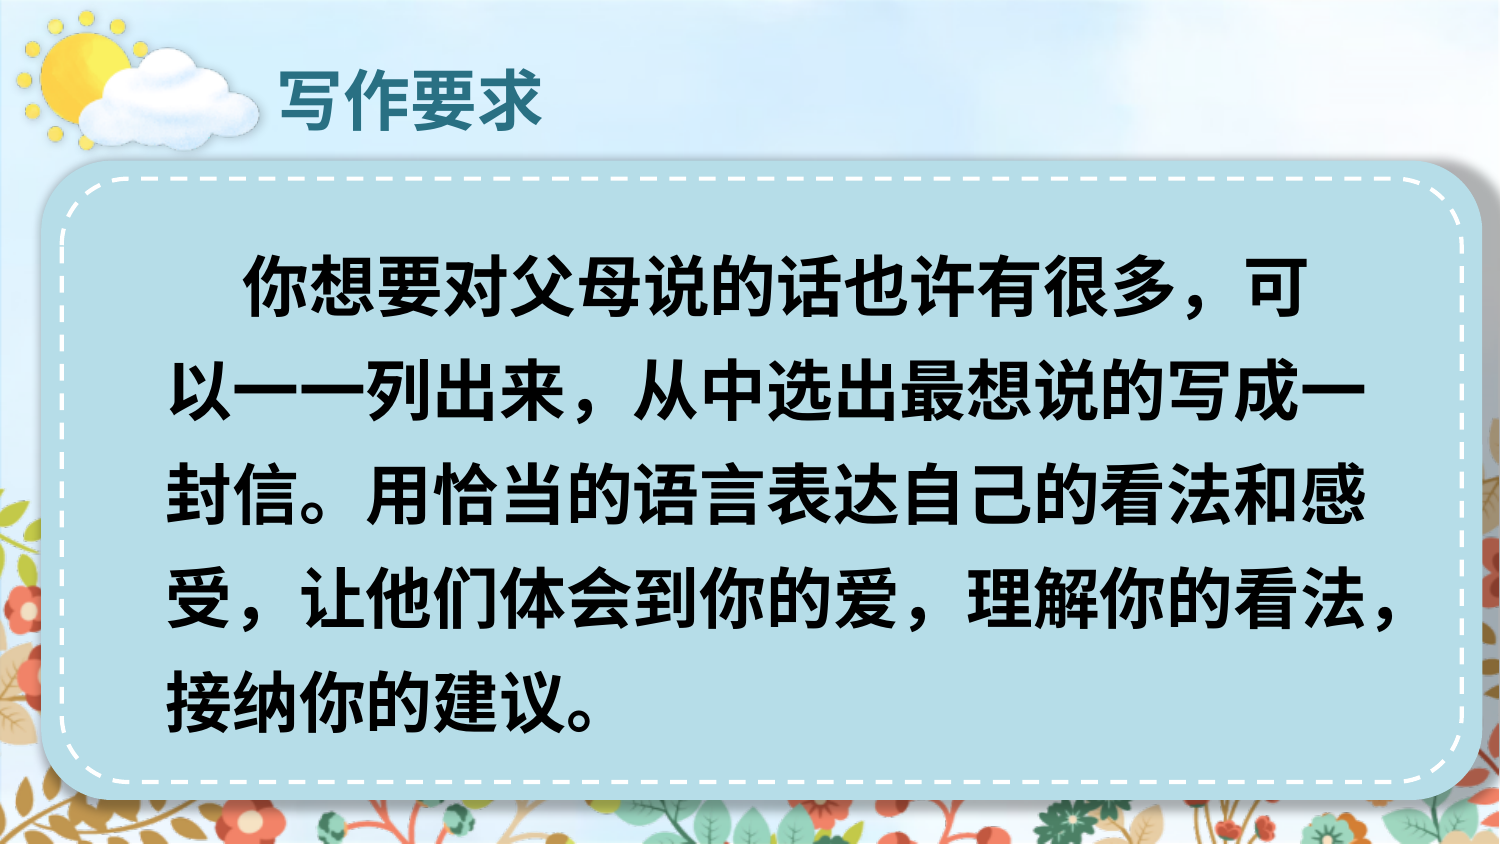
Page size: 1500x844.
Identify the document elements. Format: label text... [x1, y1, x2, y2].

text_box 写作要求 [262, 50, 678, 146]
text_box 你想要对父母说的话也许有很多，可以一一列出来，从中选出最想说的写成一封信。用恰当的语言表达自己的看法和感受，让他们体会到你的爱，理解你的看法，接纳你的建议。 [151, 213, 1388, 749]
picture [0, 0, 1500, 844]
